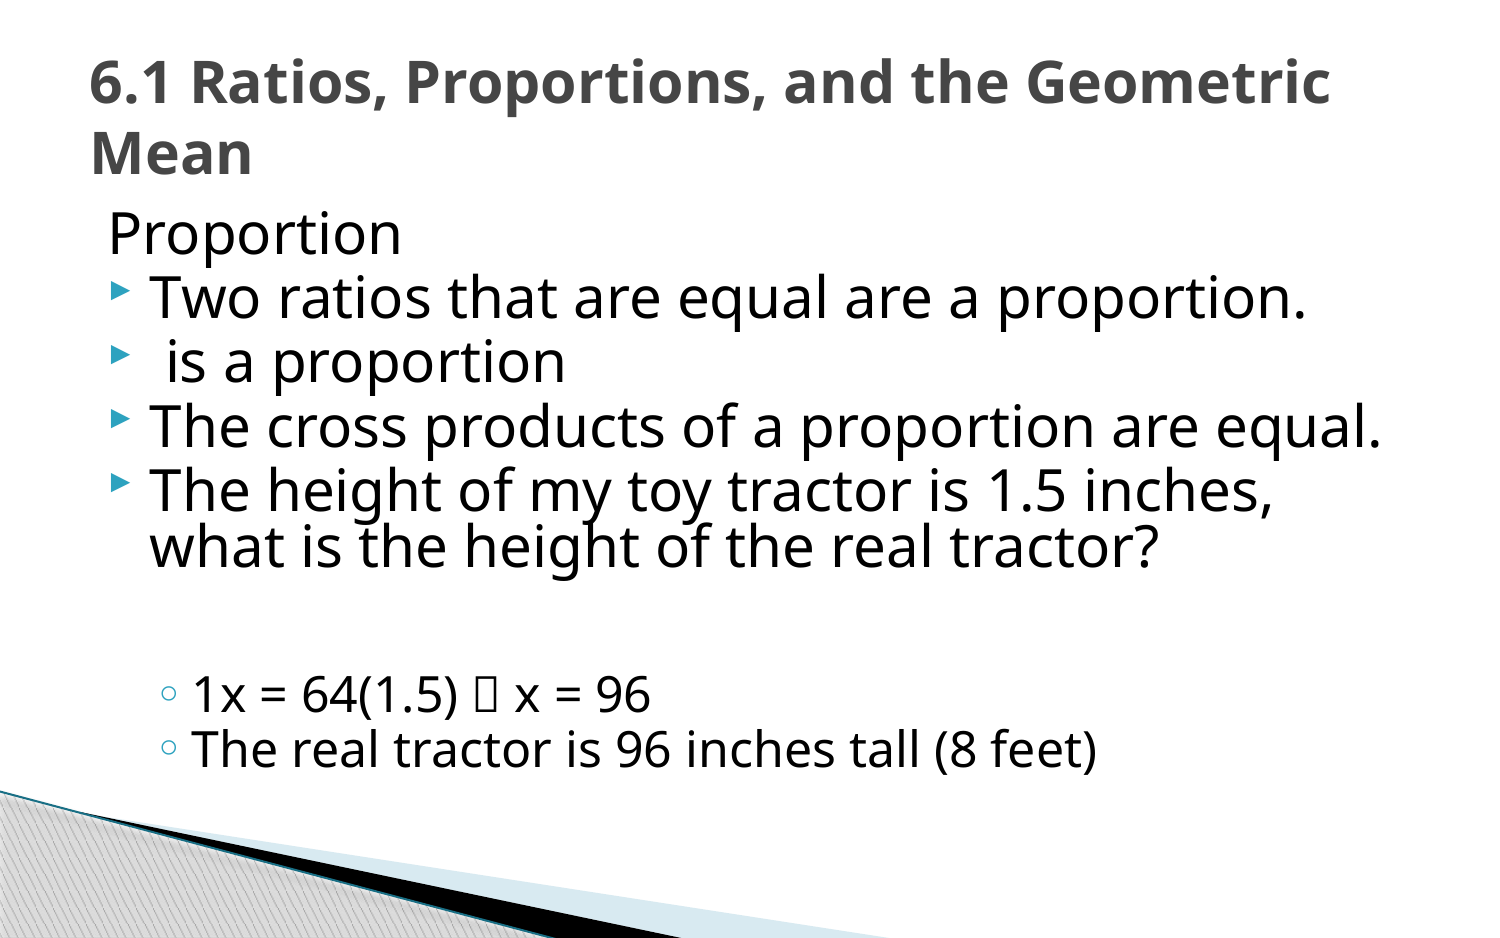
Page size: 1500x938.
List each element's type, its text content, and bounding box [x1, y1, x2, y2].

title 6.1 Ratios, Proportions, and the Geometric Mean [75, 37, 1425, 194]
